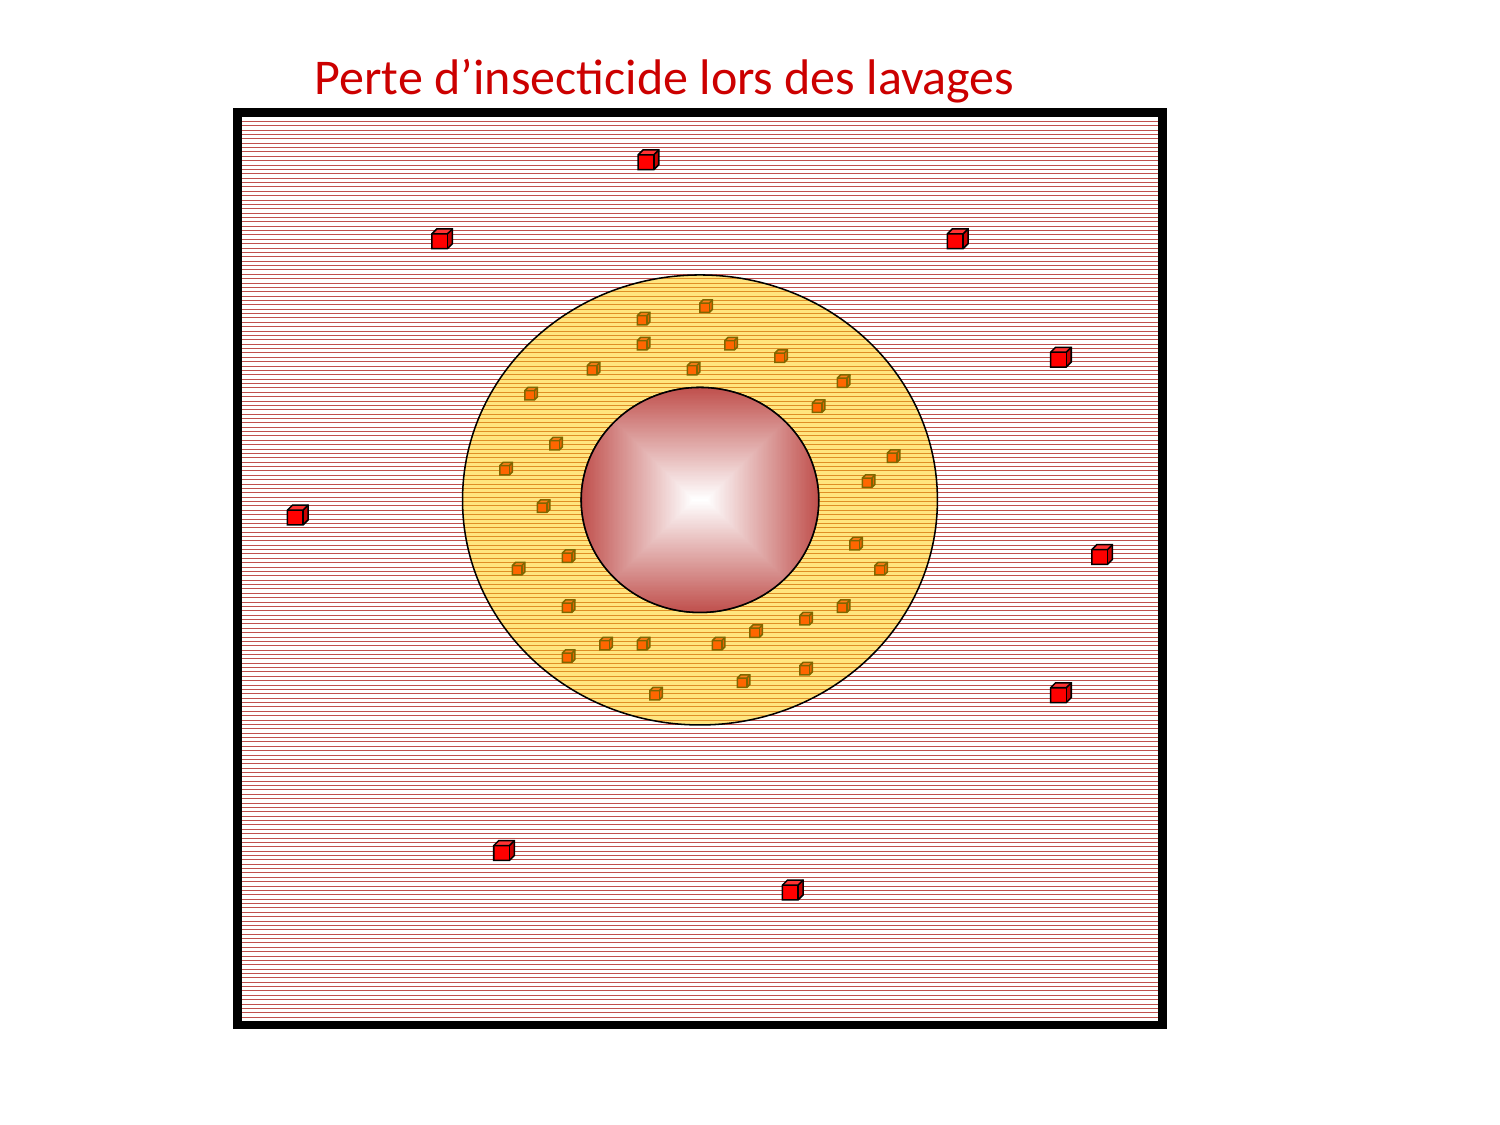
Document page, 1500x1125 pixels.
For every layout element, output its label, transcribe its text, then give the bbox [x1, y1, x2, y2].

text_box Perte d’insecticide lors des lavages [299, 37, 1188, 113]
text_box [237, 112, 1163, 1026]
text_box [462, 274, 938, 726]
